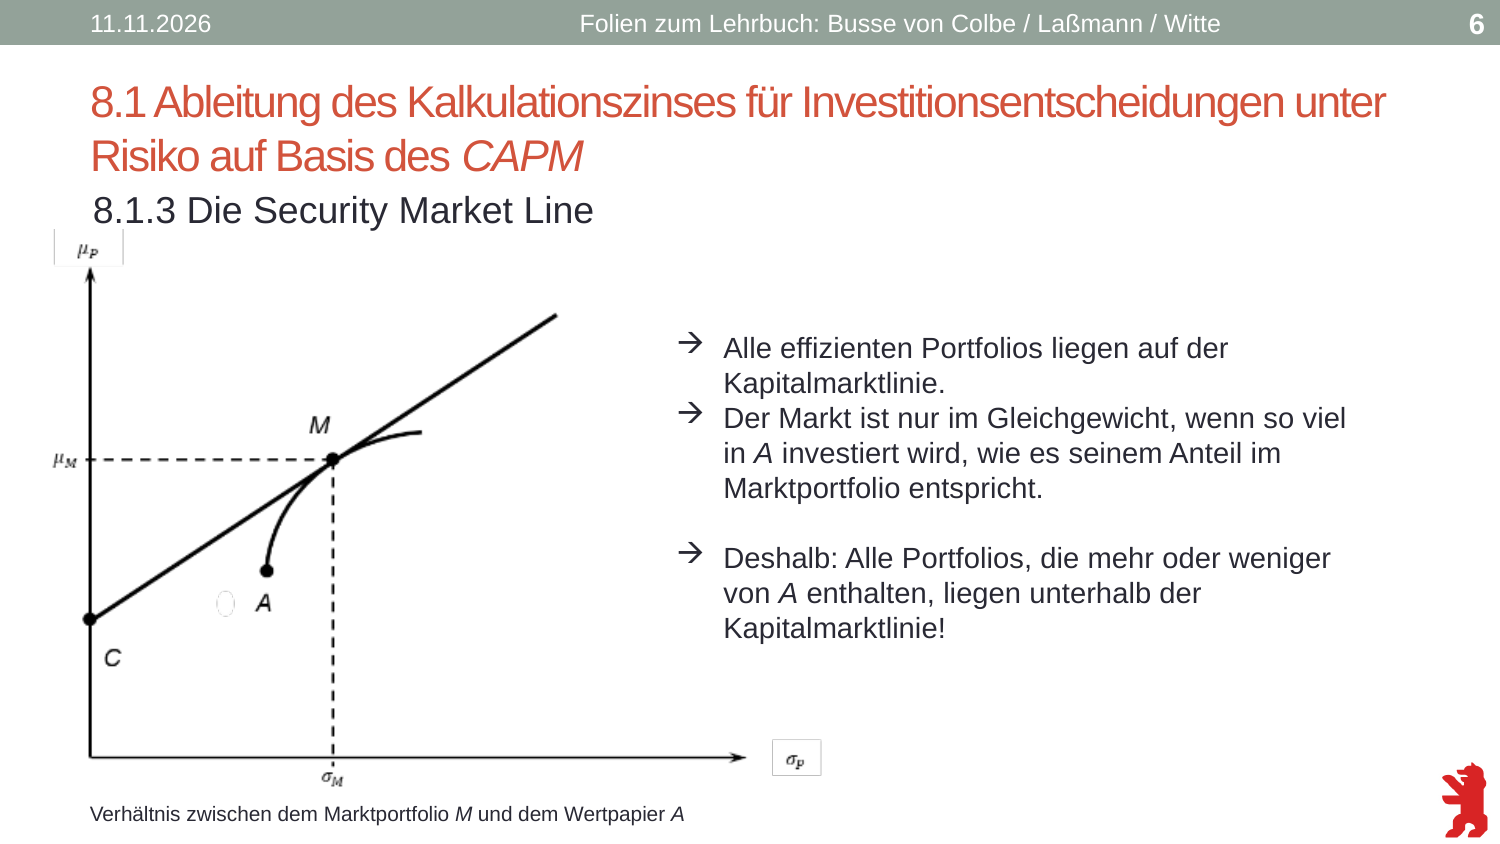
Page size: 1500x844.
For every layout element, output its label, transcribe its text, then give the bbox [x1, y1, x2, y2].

footer Folien zum Lehrbuch: Busse von Colbe / Laßmann / Witte [562, 2, 1238, 43]
title 8.1 Ableitung des Kalkulationszinses für Investitionsentscheidungen unter Risiko auf Basis des CAPM [75, 65, 1425, 188]
picture [1434, 760, 1500, 844]
text_box Verhältnis zwischen dem Marktportfolio M und dem Wertpapier A [75, 792, 876, 833]
text_box Alle effizienten Portfolios liegen auf der Kapitalmarktlinie. Der Markt ist nur im Gleichgewicht, wenn so viel in A investiert wird, wie es seinem Anteil im Marktportfolio entspricht. Deshalb: Alle Portfolios, die mehr oder weniger von A enthalten, liegen unterhalb der Kapitalmarktlinie! [834, 321, 1378, 687]
text_box 8.1.3 Die Security Market Line [78, 178, 610, 226]
slide_number 6 [1325, 2, 1500, 43]
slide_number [75, 2, 550, 43]
picture [31, 228, 826, 793]
